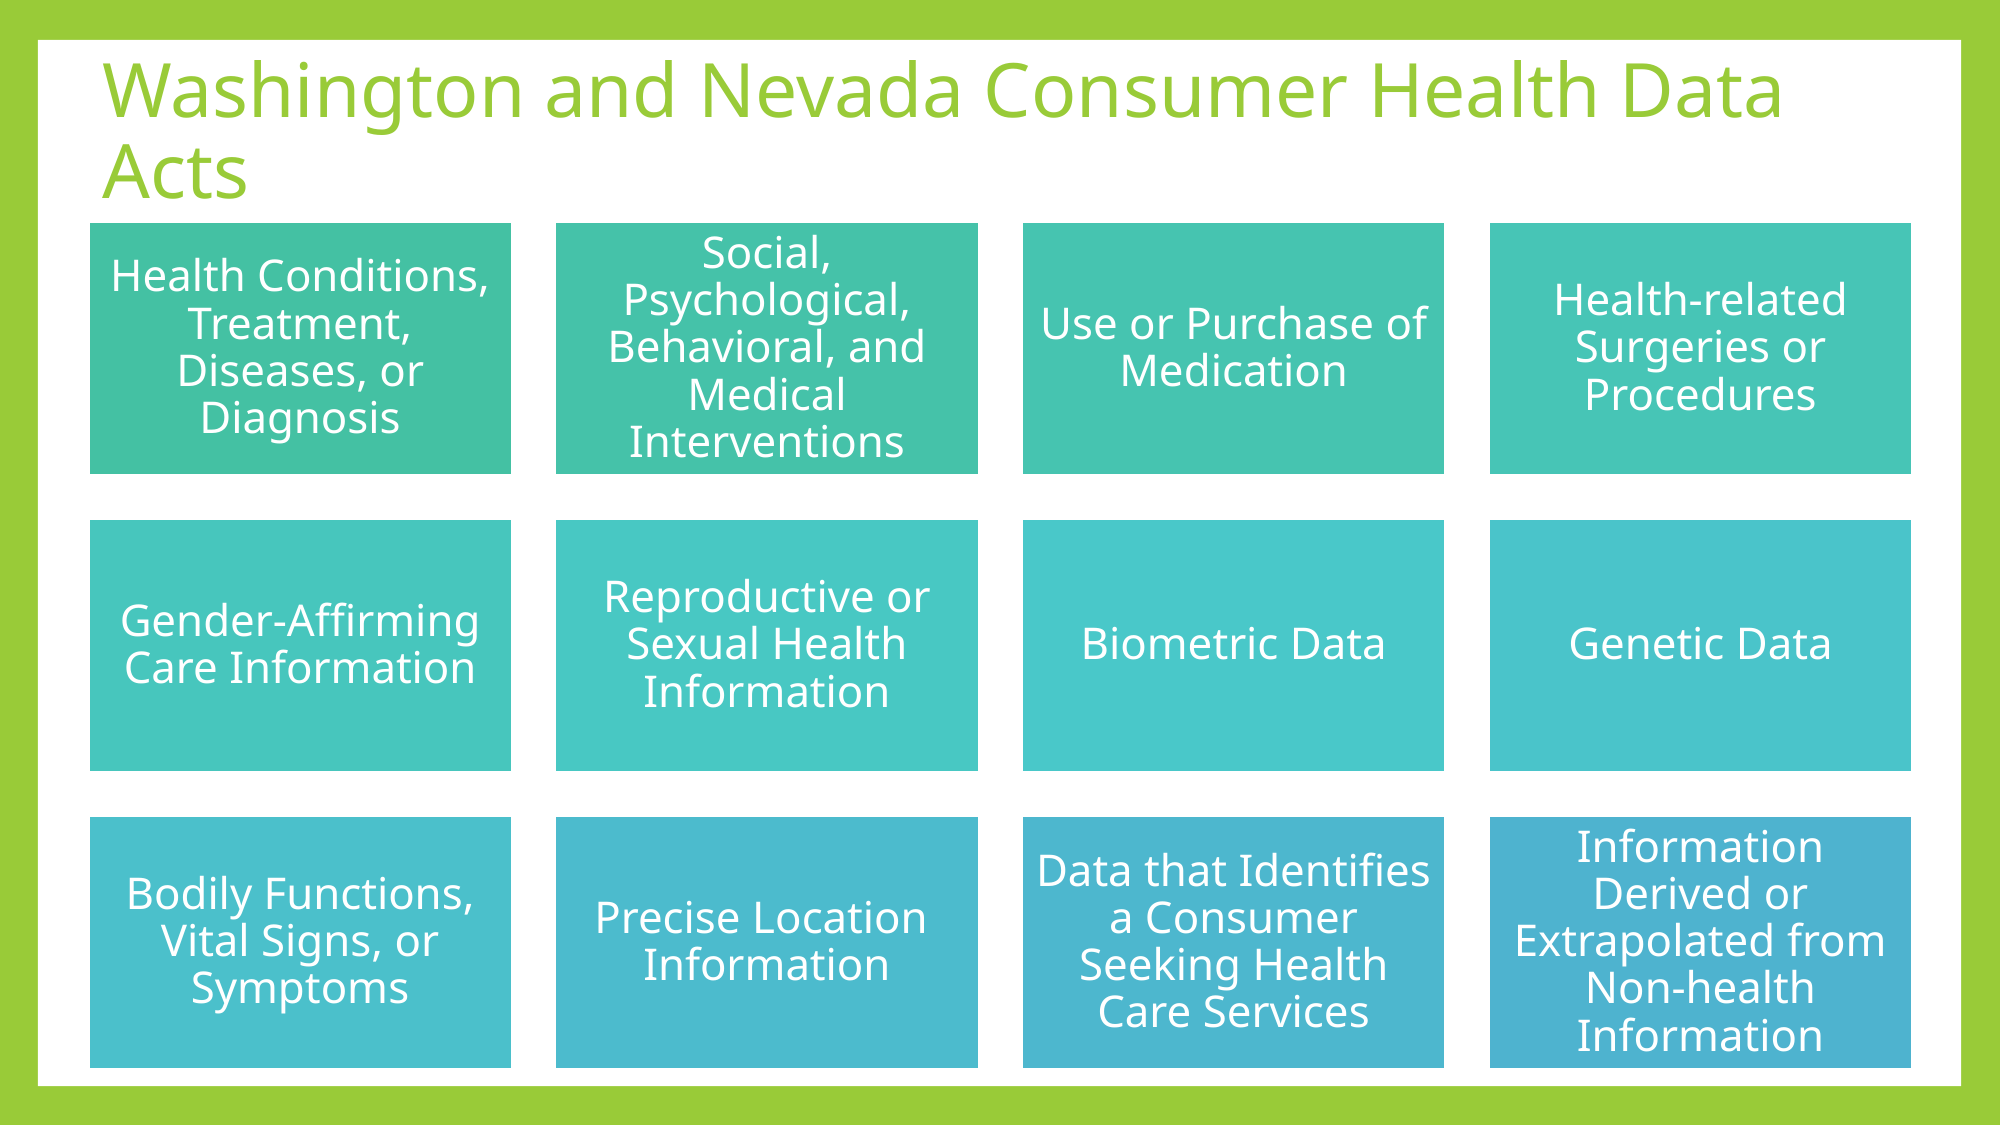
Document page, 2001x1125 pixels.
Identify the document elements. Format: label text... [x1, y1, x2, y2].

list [87, 217, 1914, 1074]
title Washington and Nevada Consumer Health Data Acts [87, 72, 1914, 196]
